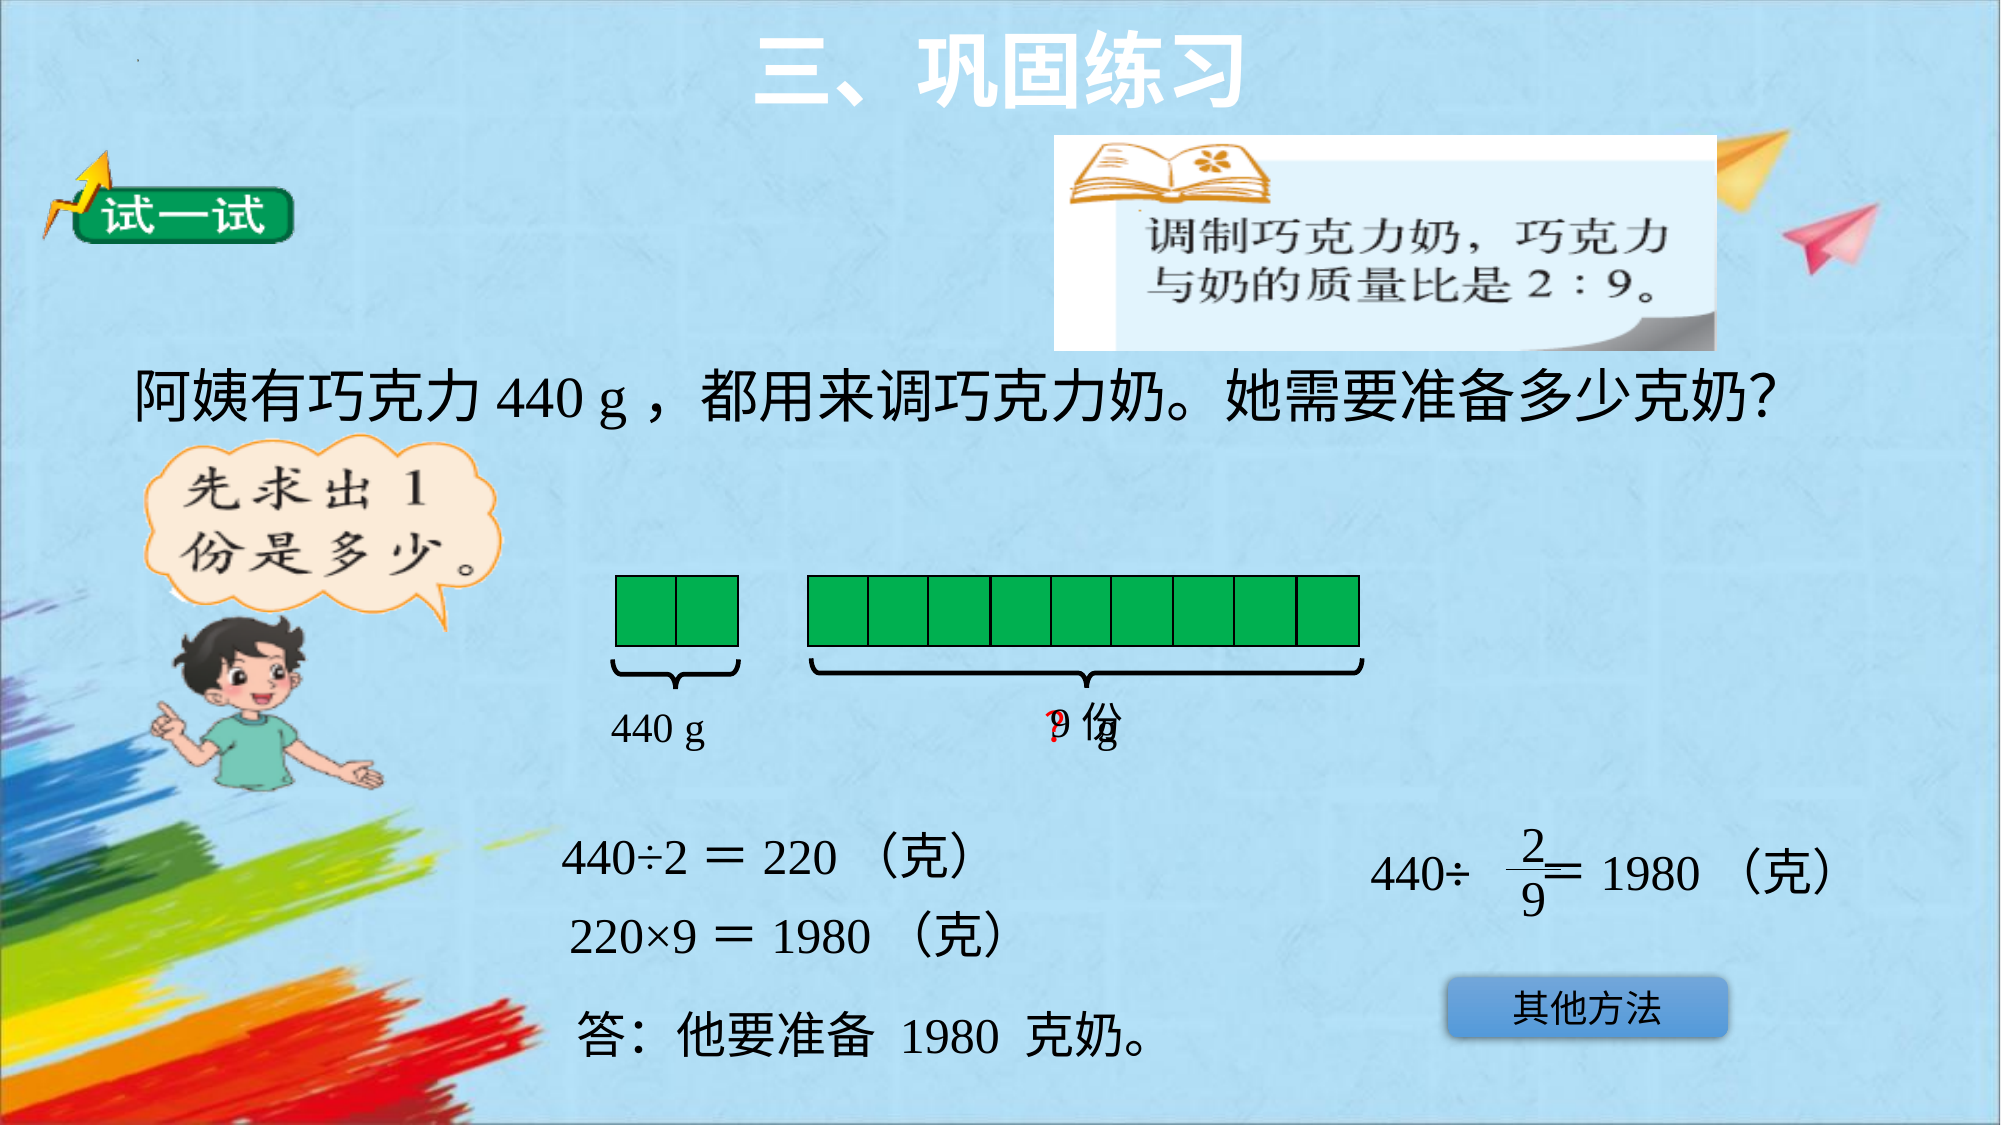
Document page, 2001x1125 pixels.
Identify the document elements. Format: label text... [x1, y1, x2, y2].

text_box [1172, 575, 1233, 647]
text_box 9份 [1035, 688, 1204, 754]
text_box [807, 575, 867, 647]
text_box [1110, 575, 1172, 647]
text_box [1233, 575, 1295, 647]
text_box ？g [1030, 693, 1199, 758]
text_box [1235, 805, 1998, 935]
text_box 440÷2＝220（克） [451, 816, 1110, 892]
text_box [612, 659, 740, 690]
text_box [615, 575, 675, 647]
text_box [990, 575, 1050, 647]
text_box 其他方法 [1448, 977, 1728, 1038]
text_box [1295, 575, 1360, 647]
text_box [927, 575, 990, 647]
text_box [810, 658, 1363, 688]
picture [0, 0, 2001, 1125]
text_box 三、巩固练习 [0, 0, 2000, 138]
text_box 440 g [596, 693, 765, 758]
text_box [1050, 575, 1110, 647]
text_box [867, 575, 927, 647]
text_box [675, 575, 739, 647]
text_box 220×9＝1980（克） [554, 896, 1306, 972]
text_box 答：他要准备 1980 克奶。 [561, 996, 1520, 1072]
text_box 阿姨有巧克力440 g，都用来调巧克力奶。她需要准备多少克奶？ [118, 351, 1867, 437]
